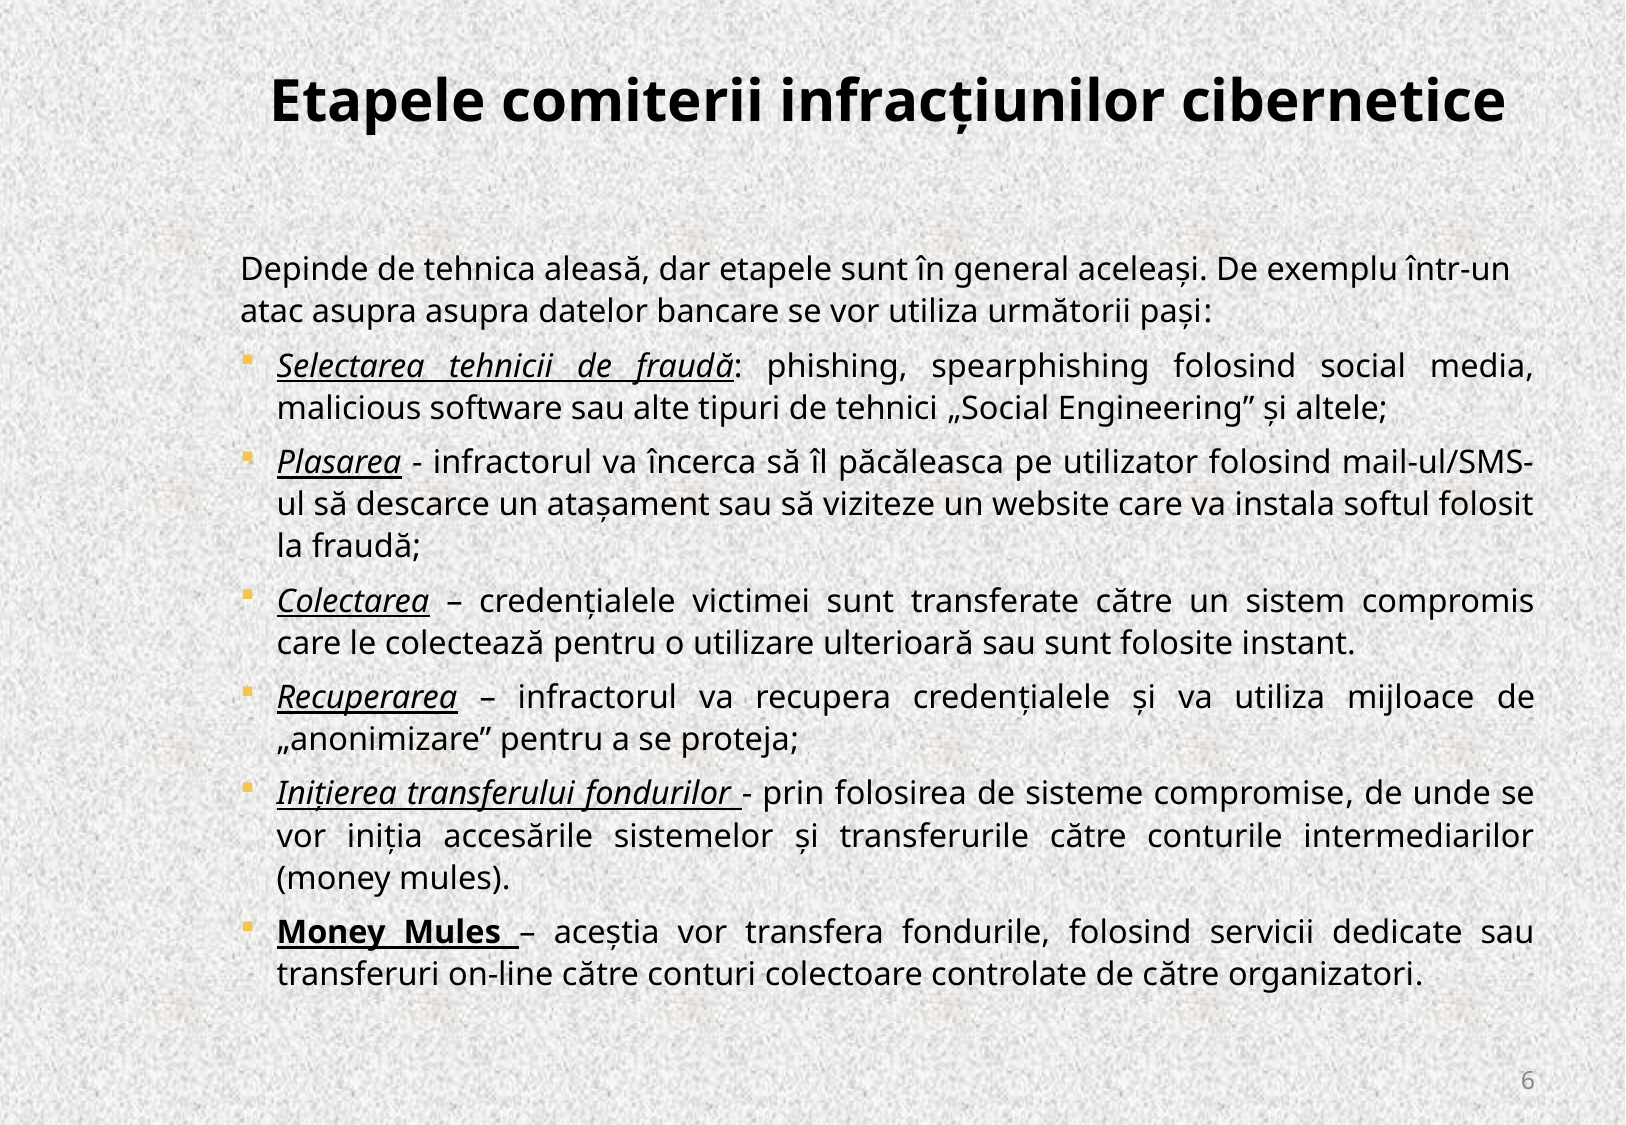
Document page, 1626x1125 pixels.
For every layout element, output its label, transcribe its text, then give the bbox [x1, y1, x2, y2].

slide_number 6 [1475, 1051, 1550, 1112]
list Depinde de tehnica aleasă, dar etapele sunt în general aceleași. De exemplu într-un atac asupra asupra datelor bancare se vor utiliza următorii pași: Selectarea tehnicii de fraudă: phishing, spearphishing folosind social media, malicious software sau alte tipuri de tehnici „Social Engineering” și altele; Plasarea - infractorul va încerca să îl păcăleasca pe utilizator folosind mail-ul/SMS-ul să descarce un atașament sau să viziteze un website care va instala softul folosit la fraudă; Colectarea – credențialele victimei sunt transferate către un sistem compromis care le colectează pentru o utilizare ulterioară sau sunt folosite instant. Recuperarea – infractorul va recupera credențialele și va utiliza mijloace de „anonimizare” pentru a se proteja; Inițierea transferului fondurilor - prin folosirea de sisteme compromise, de unde se vor iniția accesările sistemelor și transferurile către conturile intermediarilor (money mules). Money Mules – aceștia vor transfera fondurile, folosind servicii dedicate sau transferuri on-line către conturi colectoare controlate de către organizatori. [225, 237, 1550, 1000]
picture [0, 0, 1626, 1125]
title Etapele comiterii infracțiunilor cibernetice [225, 32, 1552, 165]
